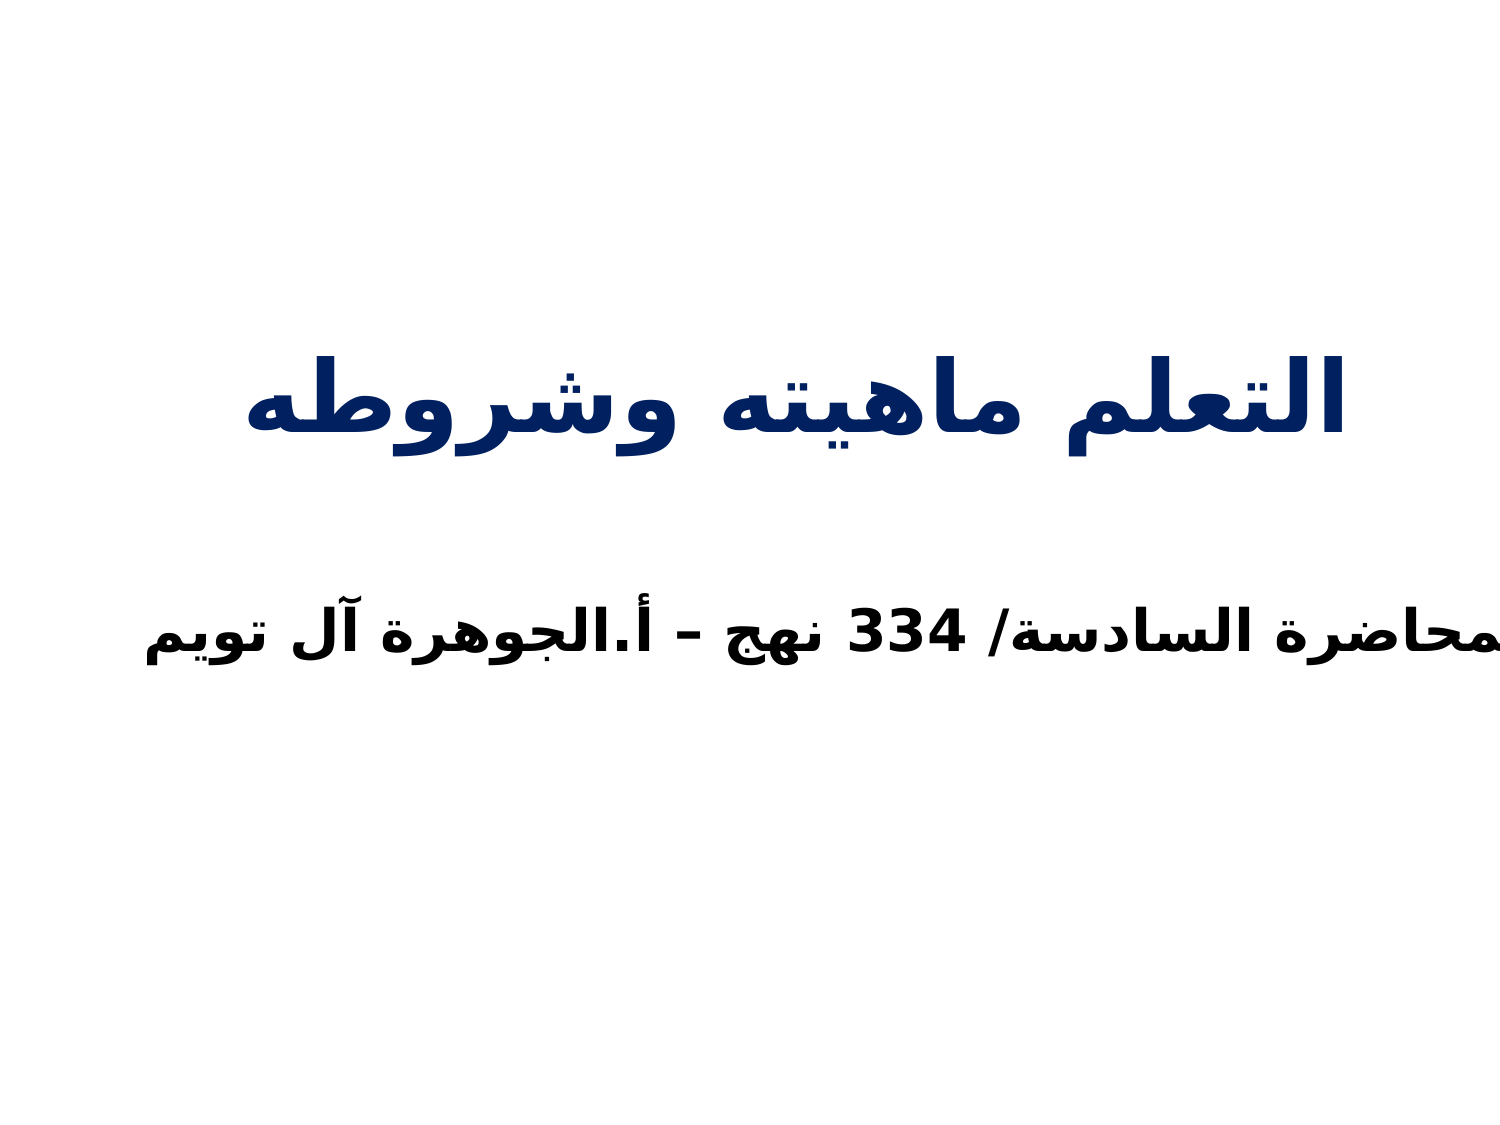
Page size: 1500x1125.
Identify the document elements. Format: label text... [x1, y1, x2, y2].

title التعلم ماهيته وشروطه [159, 392, 1435, 586]
text_box المحاضرة السادسة/ 334 نهج – أ.الجوهرة آل تويم [128, 586, 1500, 671]
